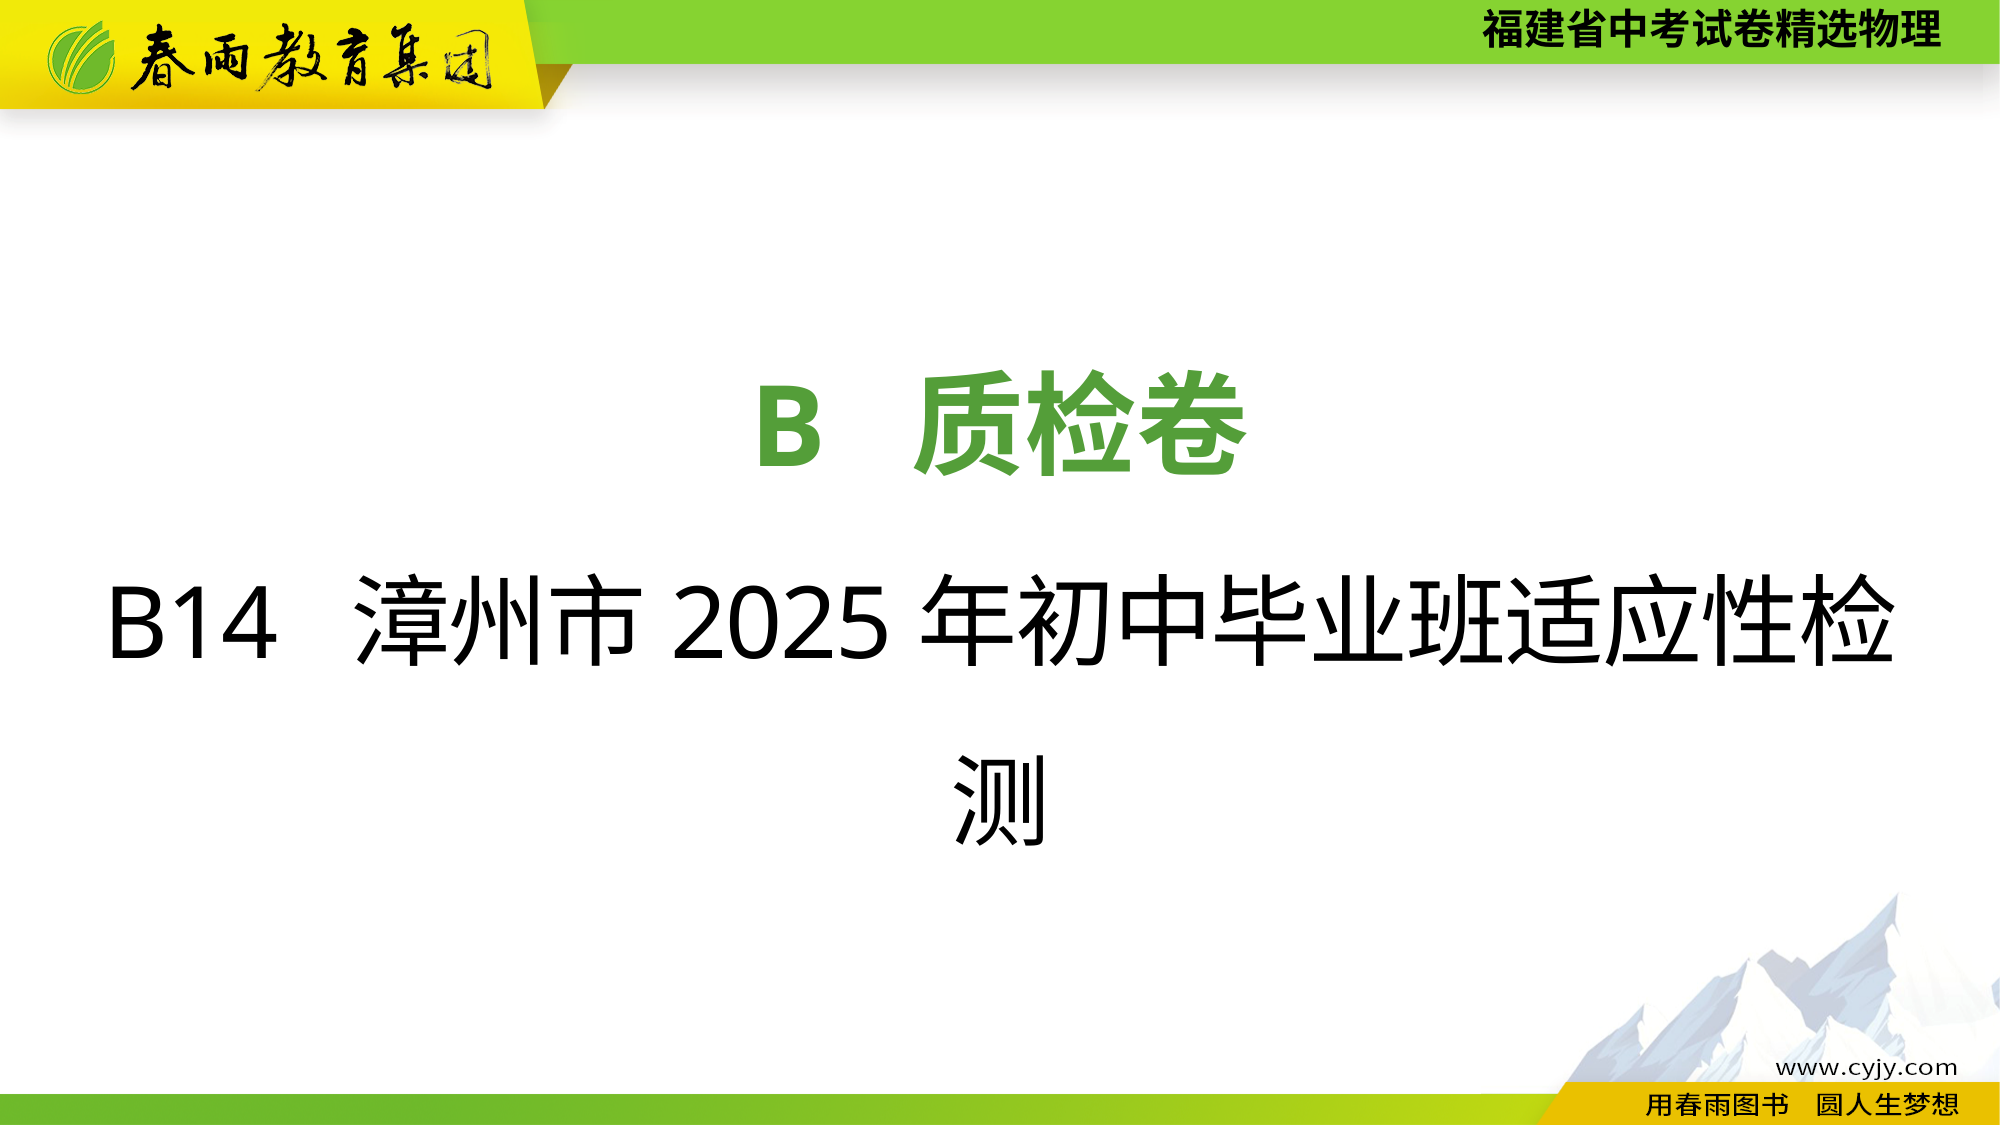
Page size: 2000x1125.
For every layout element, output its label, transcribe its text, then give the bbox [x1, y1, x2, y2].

text_box B14 漳州市2025年初中毕业班适应性检测 [54, 491, 1946, 867]
text_box B 质检卷 [54, 278, 1946, 491]
picture [0, 0, 2000, 1125]
